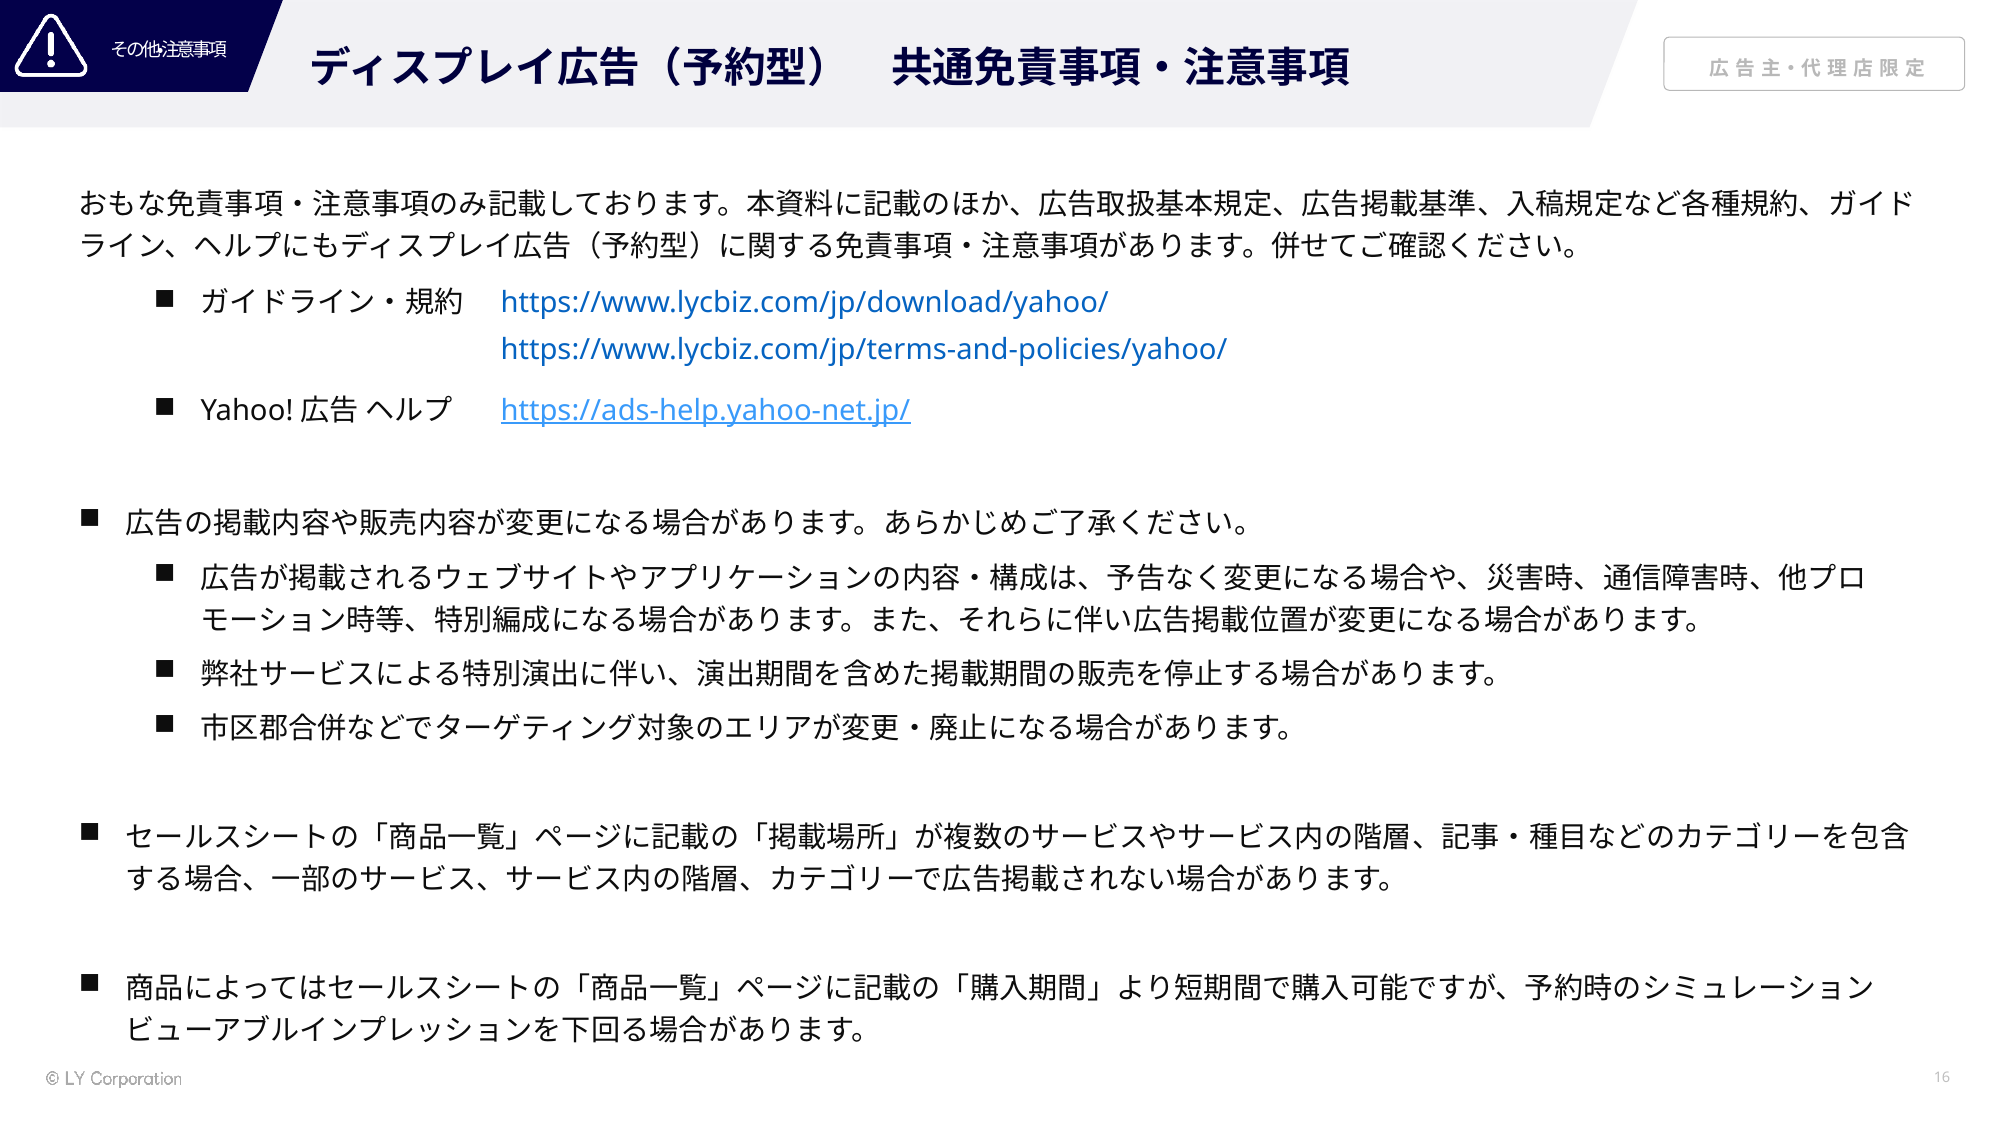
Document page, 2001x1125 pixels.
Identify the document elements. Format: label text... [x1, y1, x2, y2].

picture [46, 1071, 181, 1088]
picture [9, 5, 92, 87]
list その他・注意事項 [97, 13, 240, 81]
text_box おもな免責事項・注意事項のみ記載しております。本資料に記載のほか、広告取扱基本規定、広告掲載基準、入稿規定など各種規約、ガイドライン、ヘルプにもディスプレイ広告（予約型）に関する免責事項・注意事項があります。併せてご確認ください。 ガイドライン・規約 https://www.lycbiz.com/jp/download/yahoo/ https://www.lycbiz.com/jp/terms-and-policies/yahoo/ Yahoo!広告 ヘルプ https://ads-help.yahoo-net.jp/ 広告の掲載内容や販売内容が変更になる場合があります。あらかじめご了承ください。 広告が掲載されるウェブサイトやアプリケーションの内容・構成は、予告なく変更になる場合や、災害時、通信障害時、他プロモーション時等、特別編成になる場合があります。また、それらに伴い広告掲載位置が変更になる場合があります。 弊社サービスによる特別演出に伴い、演出期間を含めた掲載期間の販売を停止する場合があります。 市区郡合併などでターゲティング対象のエリアが変更・廃止になる場合があります。 セールスシートの「商品一覧」ページに記載の「掲載場所」が複数のサービスやサービス内の階層、記事・種目などのカテゴリーを包含する場合、一部のサービス、サービス内の階層、カテゴリーで広告掲載されない場合があります。 商品によってはセールスシートの「商品一覧」ページに記載の「購入期間」より短期間で購入可能ですが、予約時のシミュレーションビューアブルインプレッションを下回る場合があります。 [78, 178, 1922, 1047]
list ディスプレイ広告（予約型） 共通免責事項・注意事項 [309, 41, 1645, 97]
